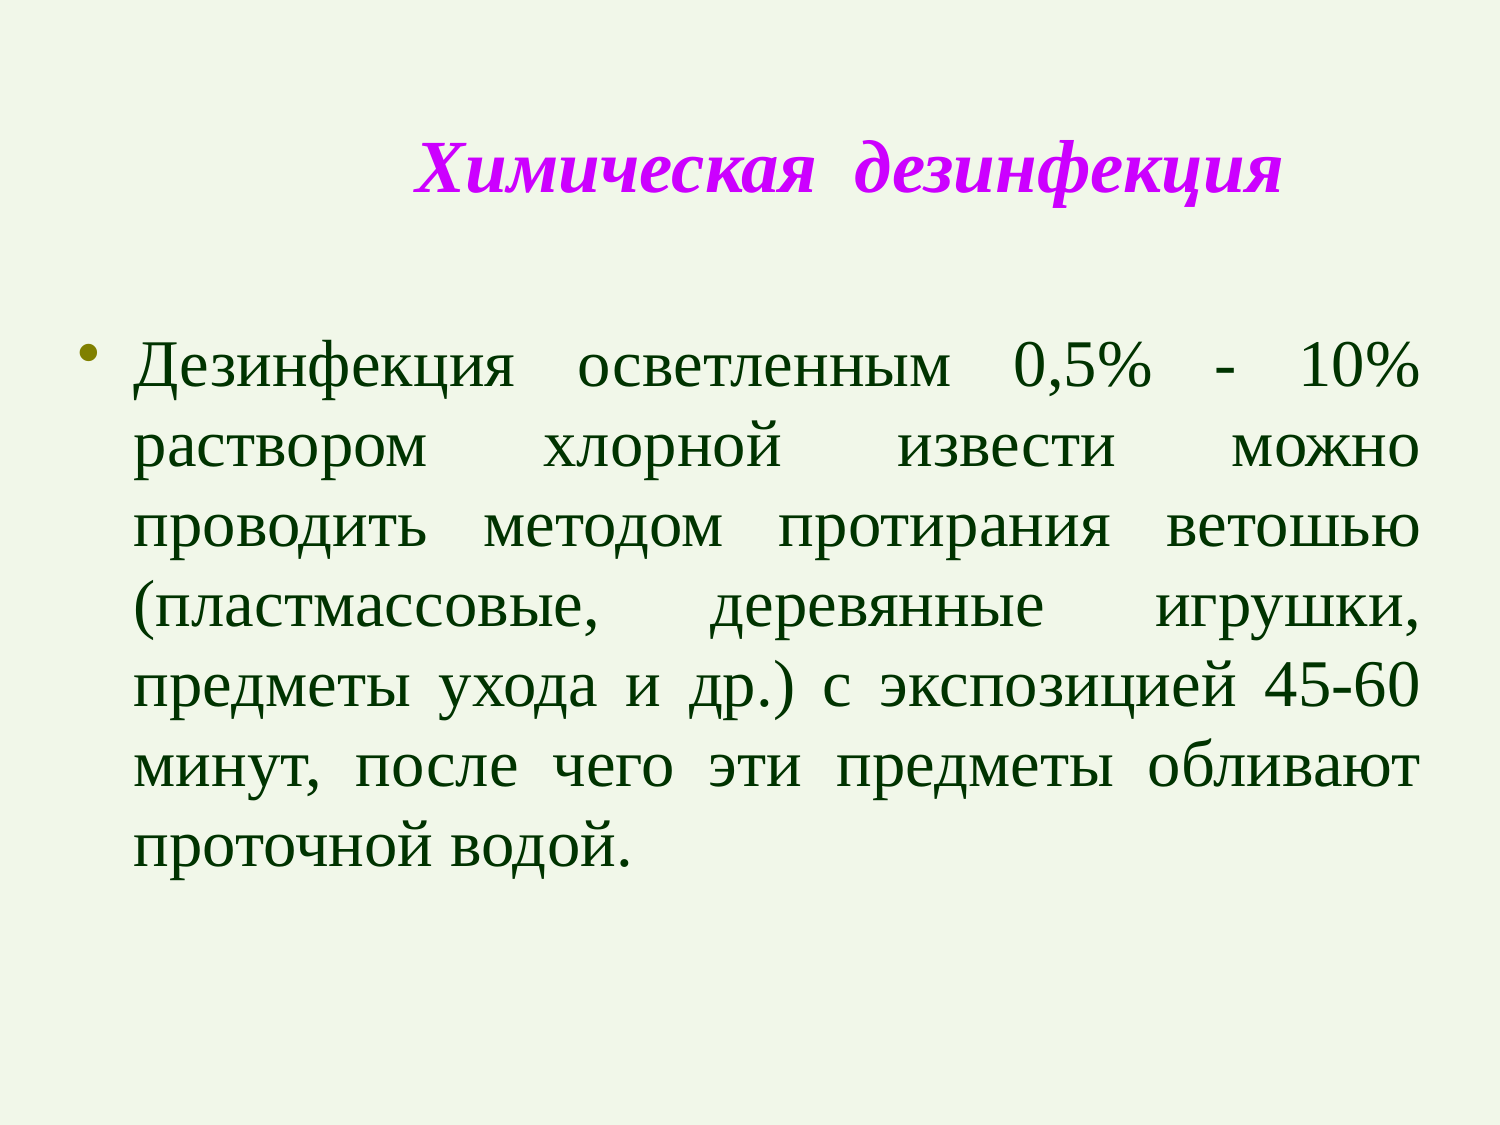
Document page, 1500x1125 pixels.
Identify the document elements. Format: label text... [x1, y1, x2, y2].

title Химическая дезинфекция [212, 37, 1488, 288]
list Дезинфекция осветленным 0,5% - 10% раствором хлорной извести можно проводить методом протирания ветошью (пластмассовые, деревянные игрушки, предметы ухода и др.) с экспозицией 45-60 минут, после чего эти предметы обливают проточной водой. [62, 312, 1438, 1000]
